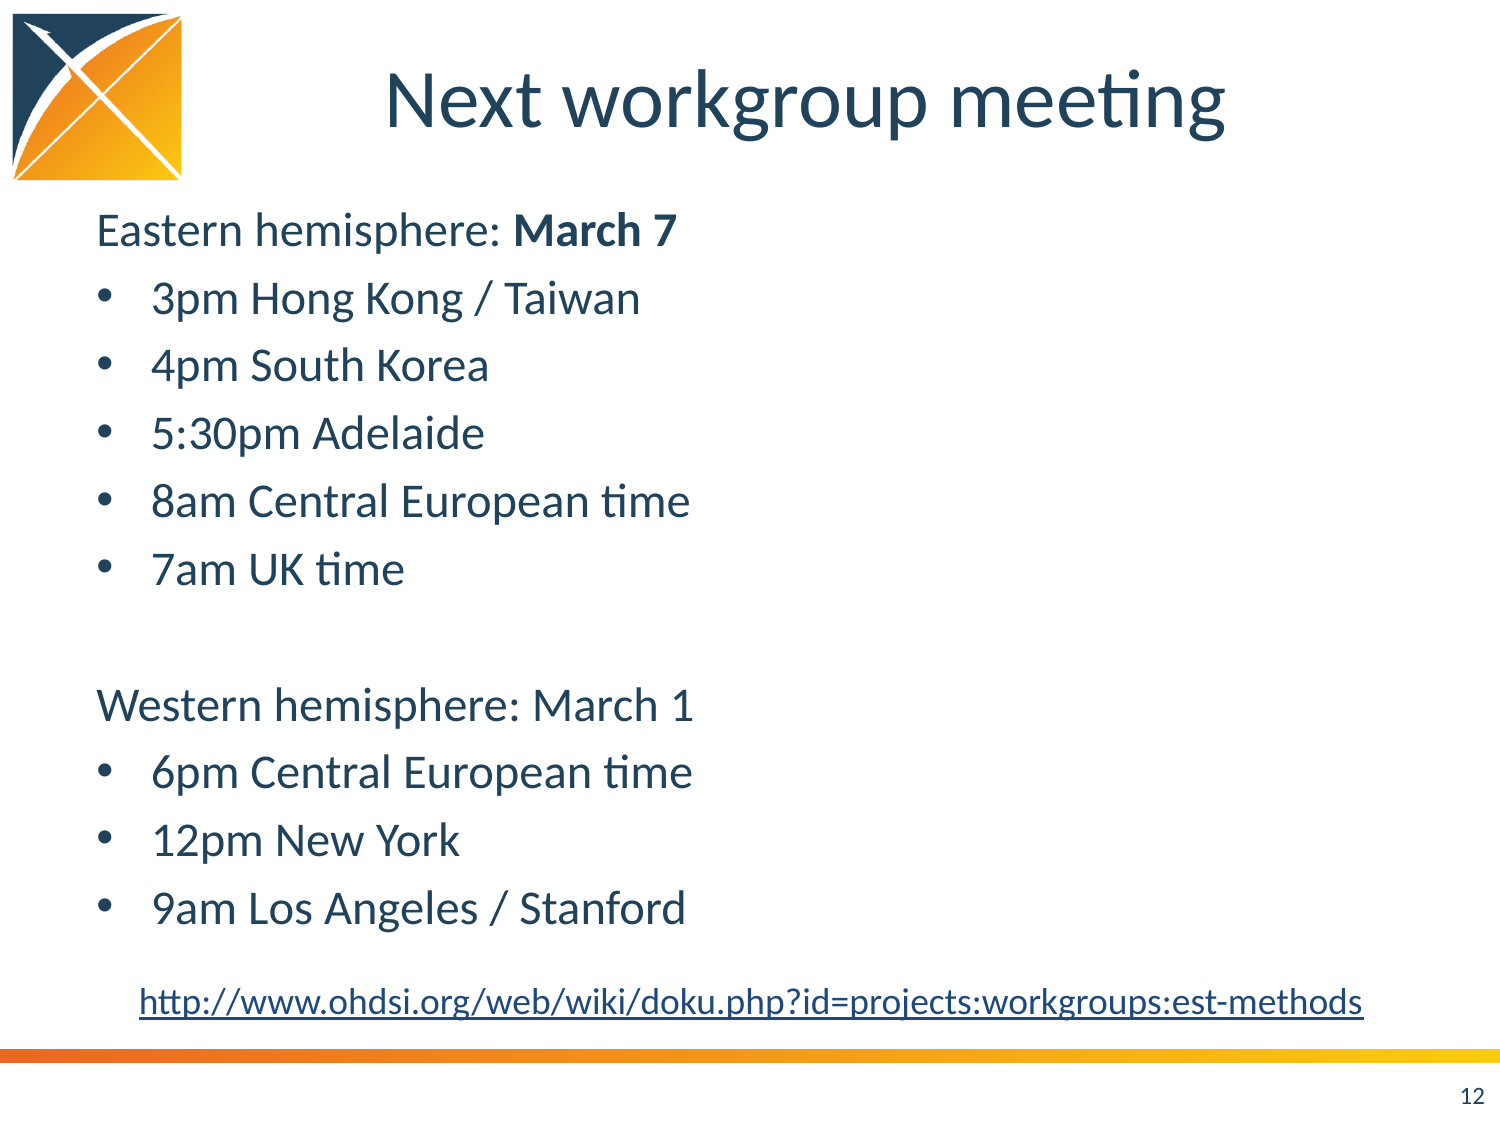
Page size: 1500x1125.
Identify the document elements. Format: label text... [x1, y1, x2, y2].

list Eastern hemisphere: March 7 3pm Hong Kong / Taiwan 4pm South Korea 5:30pm Adelaide 8am Central European time 7am UK time Western hemisphere: March 1 6pm Central European time 12pm New York 9am Los Angeles / Stanford [81, 190, 1432, 947]
title Next workgroup meeting [187, 24, 1425, 163]
text_box http://www.ohdsi.org/web/wiki/doku.php?id=projects:workgroups:est-methods [123, 969, 1387, 1030]
slide_number 12 [1149, 1065, 1500, 1125]
picture [0, 0, 206, 200]
